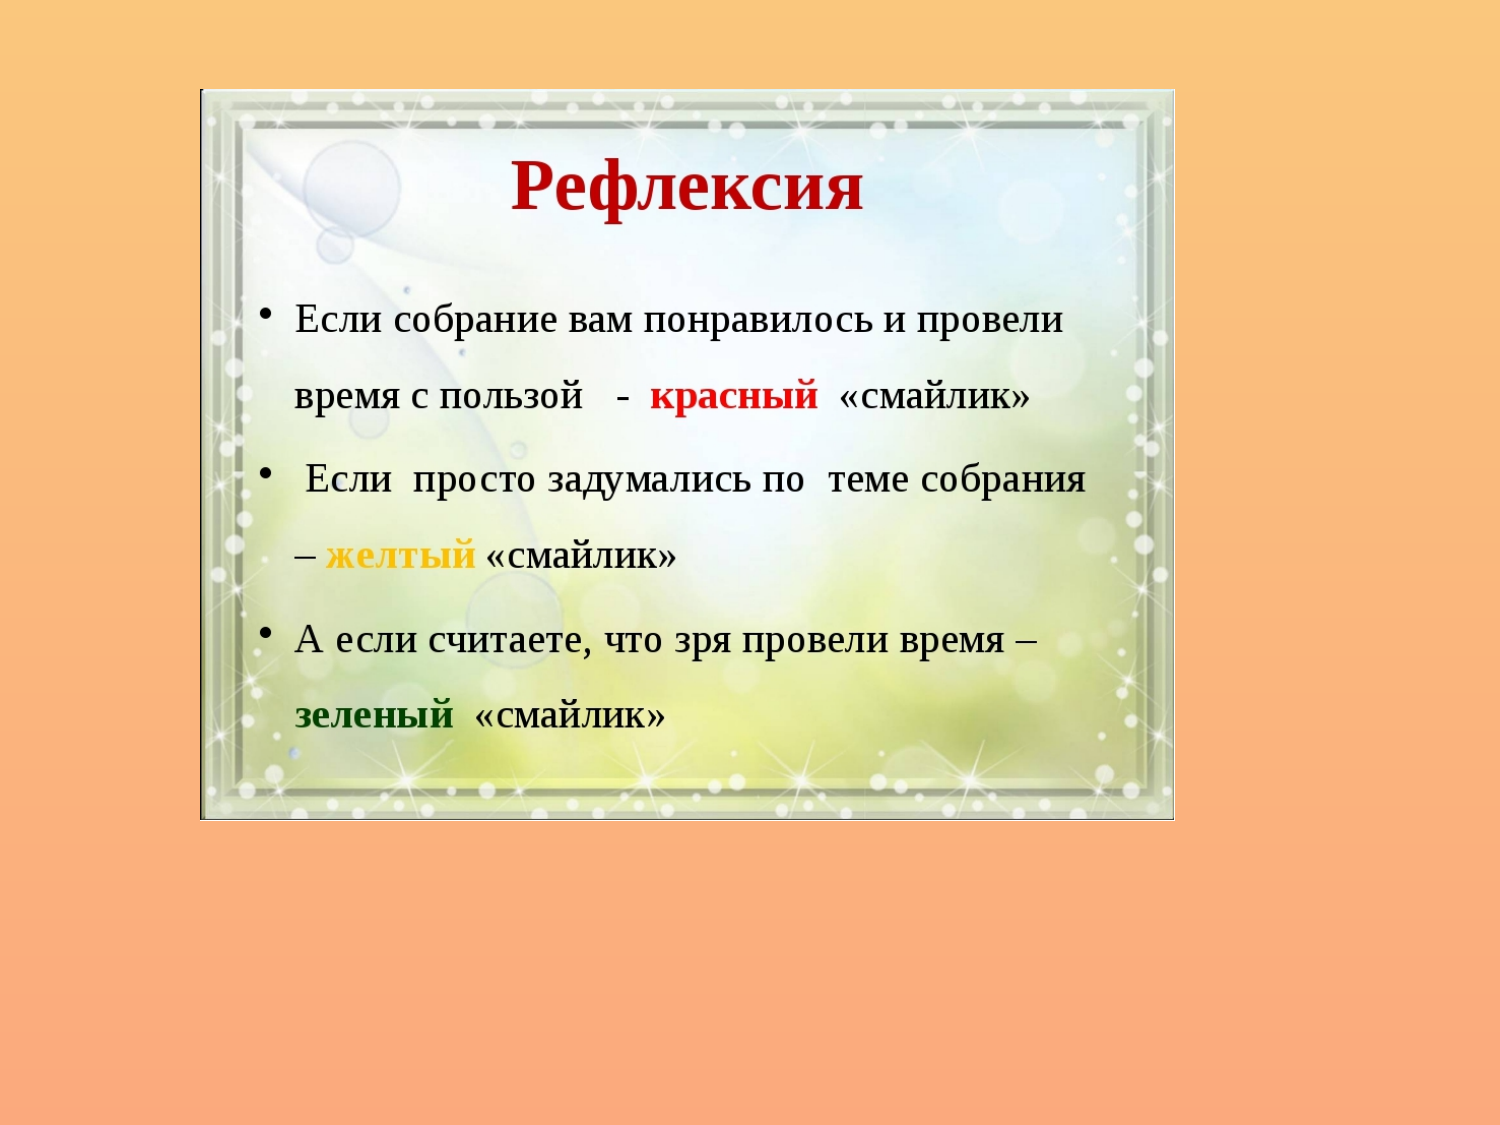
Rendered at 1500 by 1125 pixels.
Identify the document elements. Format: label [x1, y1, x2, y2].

picture [199, 89, 1176, 822]
